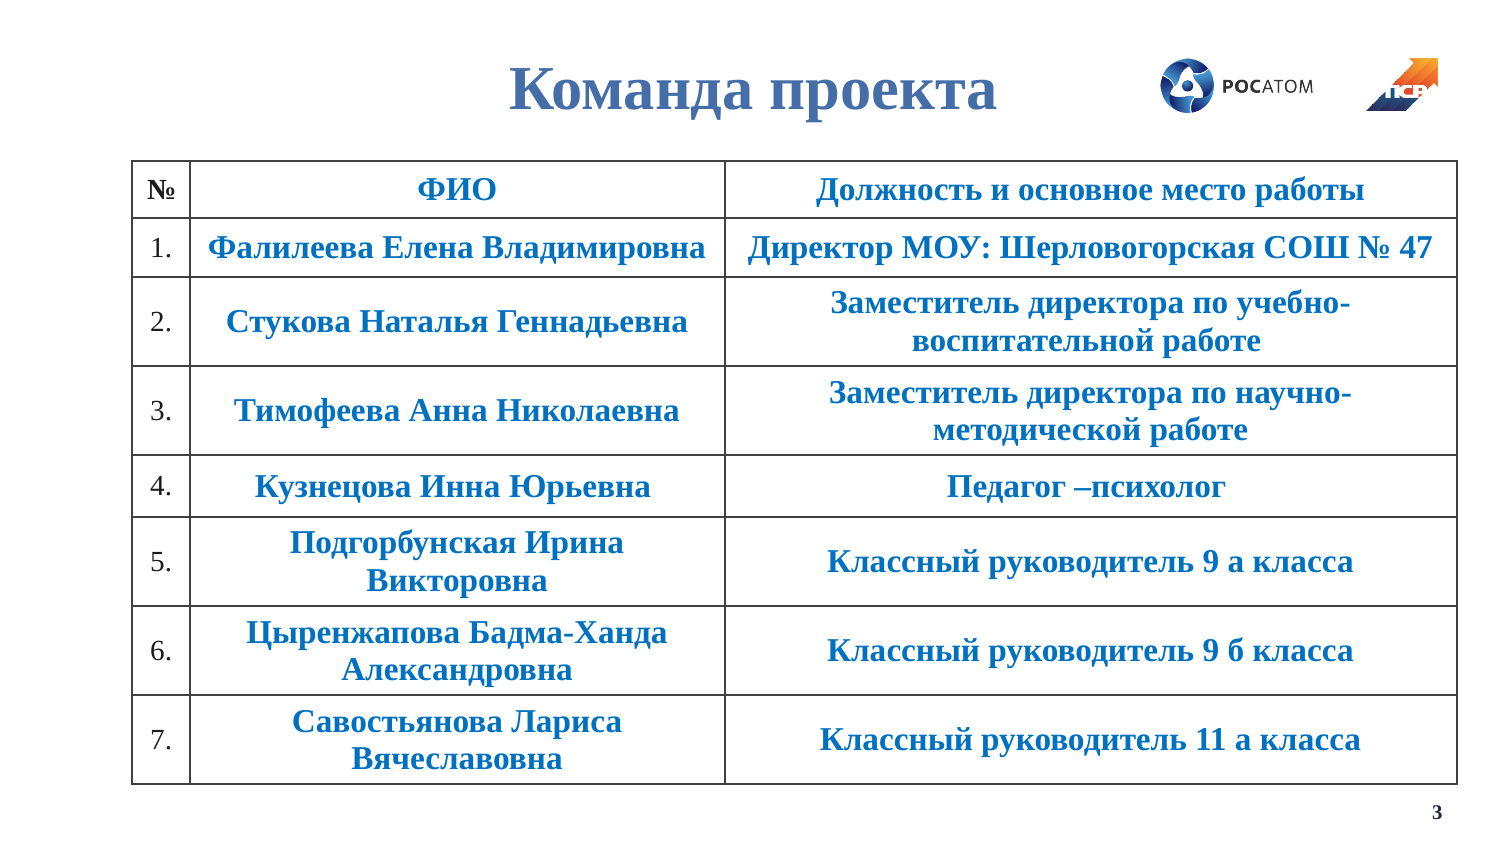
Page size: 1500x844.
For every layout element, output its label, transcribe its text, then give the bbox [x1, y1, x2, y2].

picture [1160, 58, 1313, 113]
table_cell 5. [133, 518, 189, 605]
table_cell Кузнецова Инна Юрьевна [191, 456, 724, 516]
table_cell Классный руководитель 9 а класса [726, 518, 1456, 605]
picture [1365, 58, 1438, 113]
table_cell Классный руководитель 11 а класса [726, 696, 1456, 783]
table_cell Заместитель директора по научно-методической работе [726, 367, 1456, 454]
table_cell Педагог –психолог [726, 456, 1456, 516]
table_cell Заместитель директора по учебно-воспитательной работе [726, 278, 1456, 365]
table_cell Фалилеева Елена Владимировна [191, 219, 724, 276]
table_cell Тимофеева Анна Николаевна [191, 367, 724, 454]
table_cell Цыренжапова Бадма-Ханда Александровна [191, 607, 724, 694]
table_cell Директор МОУ: Шерловогорская СОШ № 47 [726, 219, 1456, 276]
table_cell 4. [133, 456, 189, 516]
table_cell 2. [133, 278, 189, 365]
table_cell Классный руководитель 9 б класса [726, 607, 1456, 694]
table_cell Подгорбунская Ирина Викторовна [191, 518, 724, 605]
table_cell Савостьянова Лариса Вячеславовна [191, 696, 724, 783]
table_cell 7. [133, 696, 189, 783]
table_cell 1. [133, 219, 189, 276]
table_header № [133, 162, 189, 217]
title Команда проекта [375, 48, 1132, 128]
table_cell 3. [133, 367, 189, 454]
slide_number 3 [1399, 791, 1475, 827]
table_cell Стукова Наталья Геннадьевна [191, 278, 724, 365]
table_header Должность и основное место работы [726, 162, 1456, 217]
table_header ФИО [191, 162, 724, 217]
table_cell 6. [133, 607, 189, 694]
